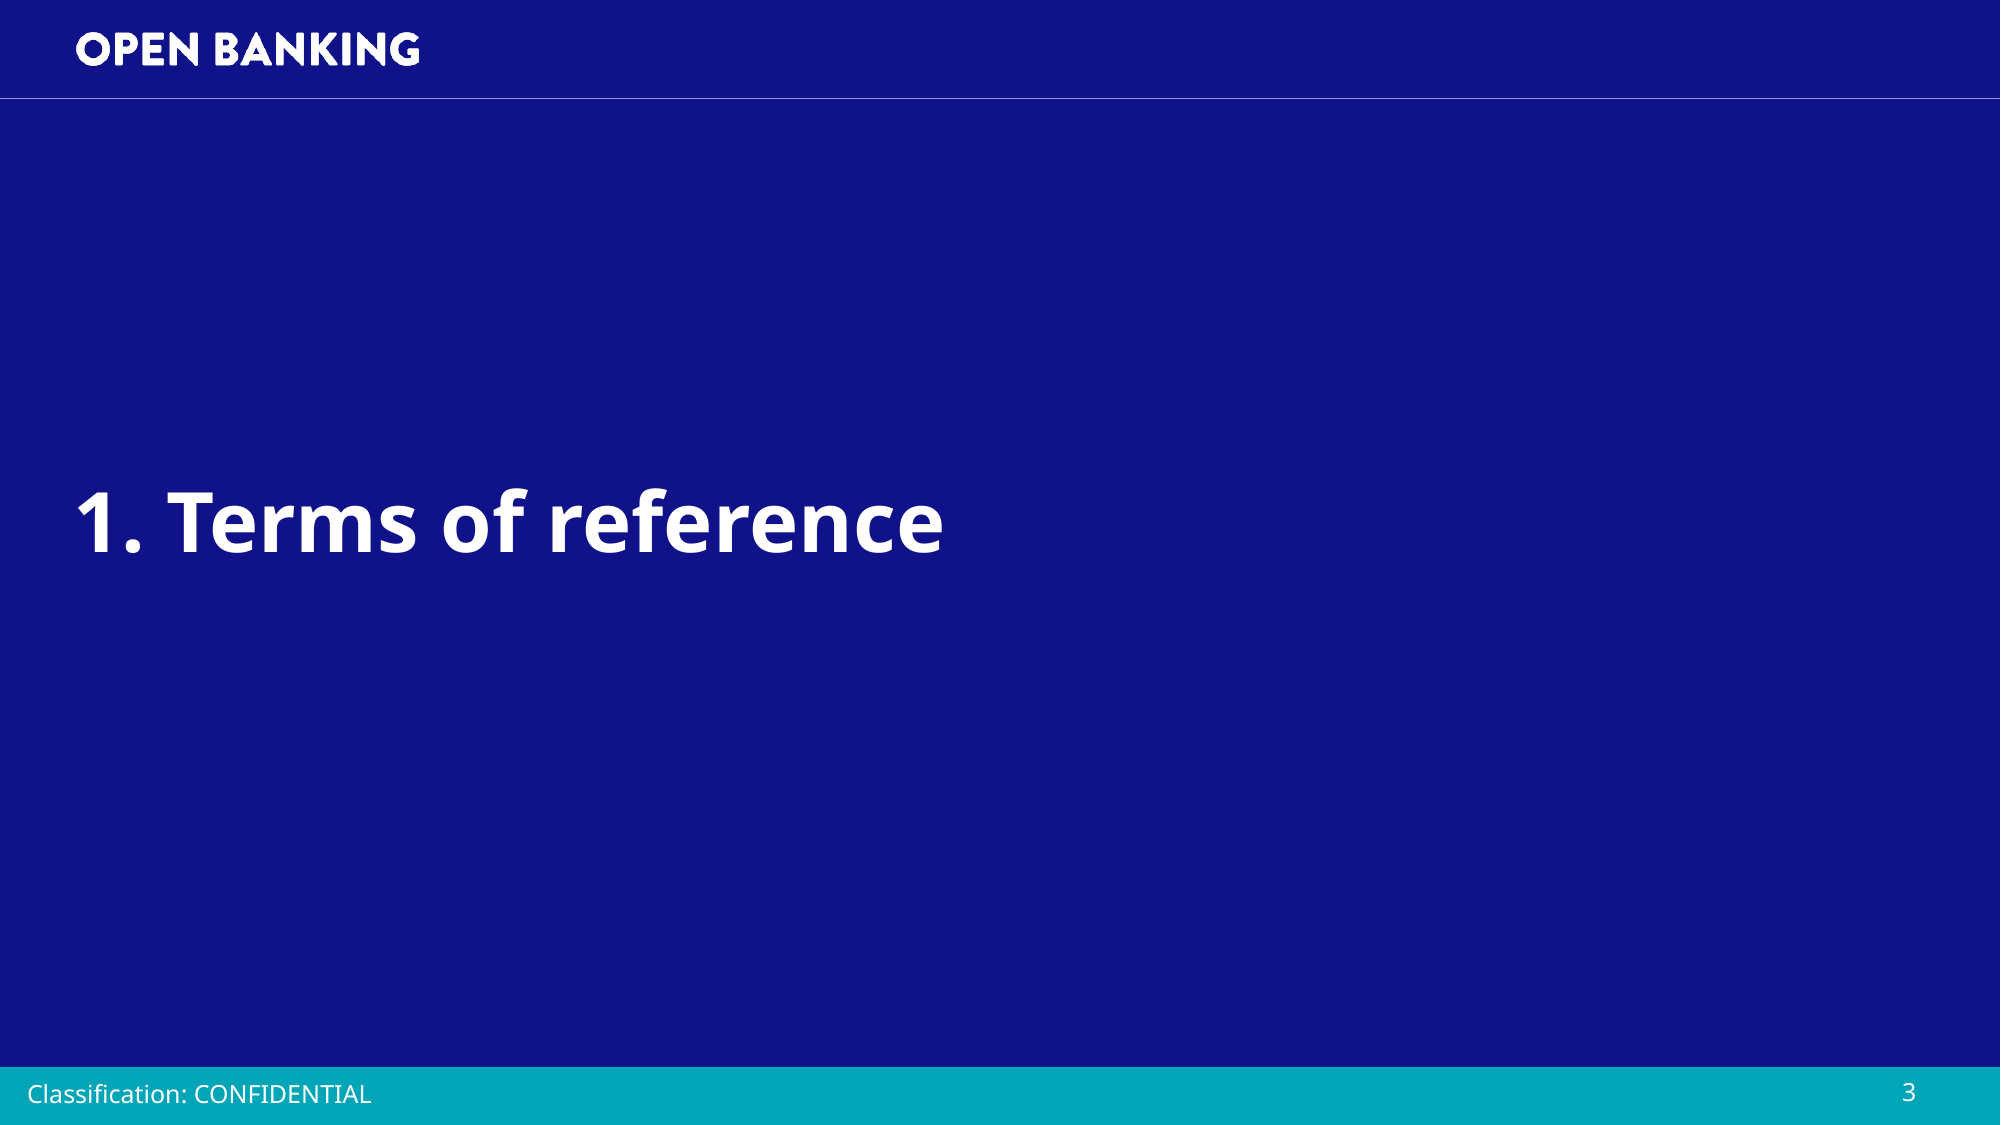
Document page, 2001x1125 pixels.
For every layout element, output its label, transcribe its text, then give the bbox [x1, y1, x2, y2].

title 1. Terms of reference [59, 105, 1750, 576]
picture [43, 0, 452, 99]
text_box Classification: CONFIDENTIAL [1, 1063, 399, 1124]
text_box 3 [1412, 1063, 1931, 1124]
